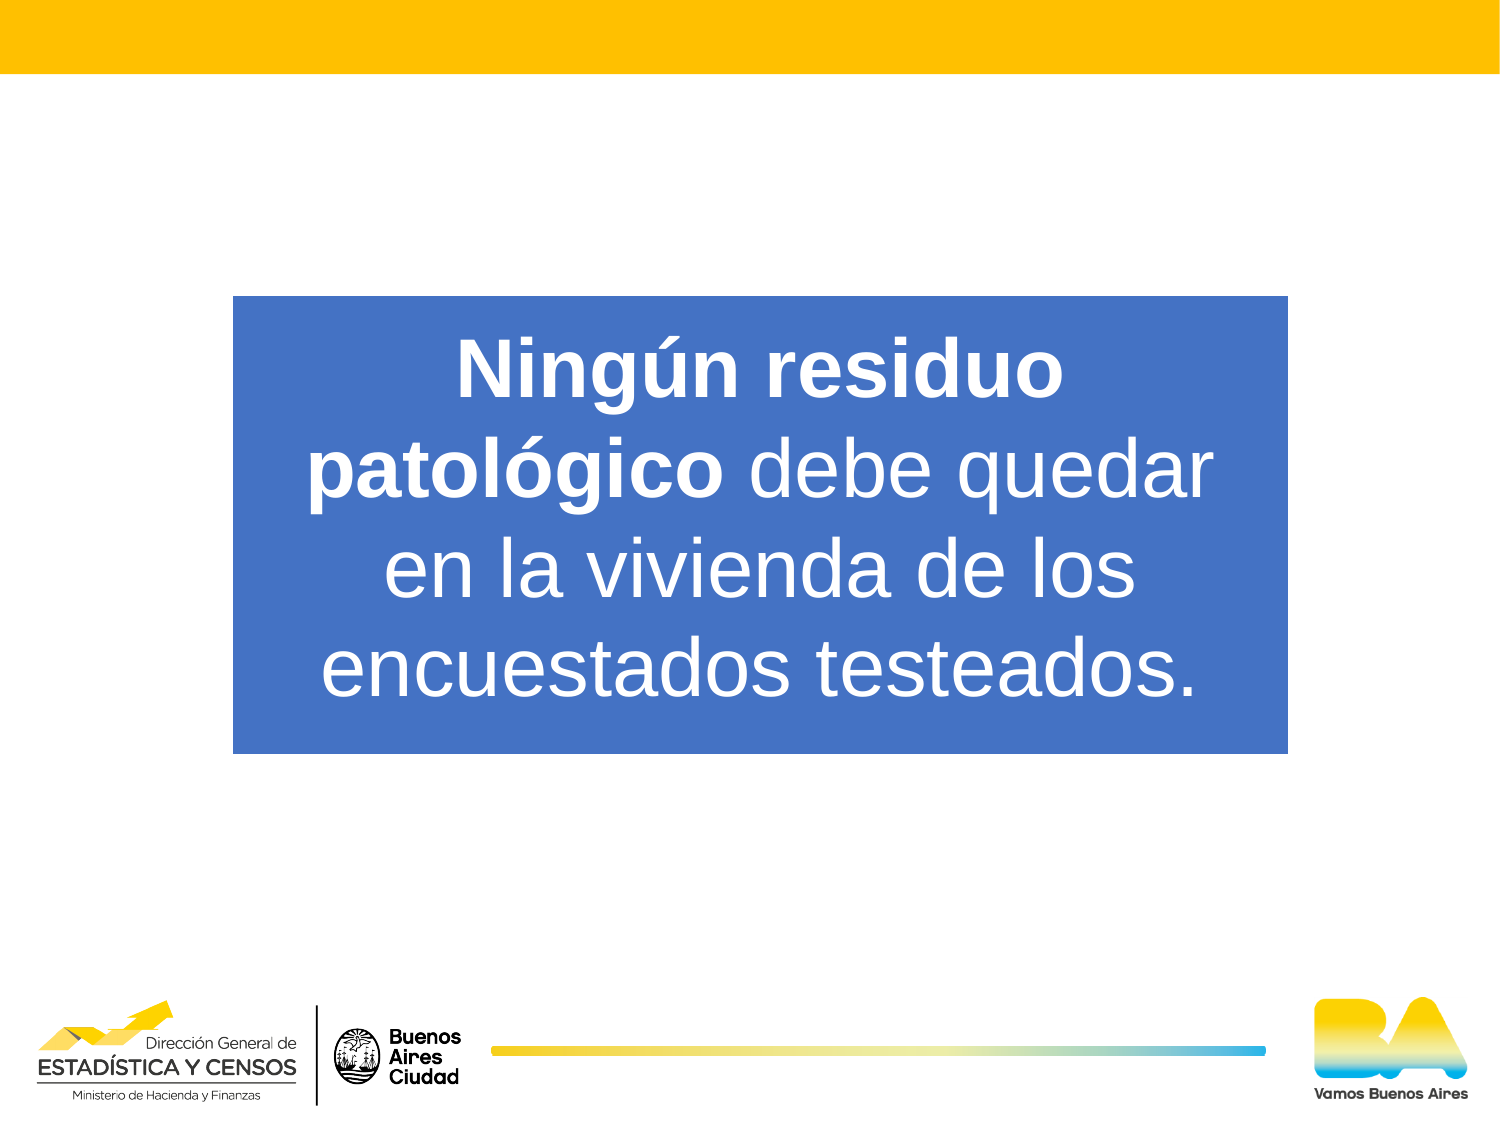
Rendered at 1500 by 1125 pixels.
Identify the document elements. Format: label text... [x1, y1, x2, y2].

picture [1314, 997, 1468, 1099]
picture [25, 988, 488, 1112]
text_box [0, 0, 1500, 75]
picture [491, 1046, 1266, 1056]
text_box Ningún residuo patológico debe quedar en la vivienda de los encuestados testeados. [243, 306, 1278, 744]
